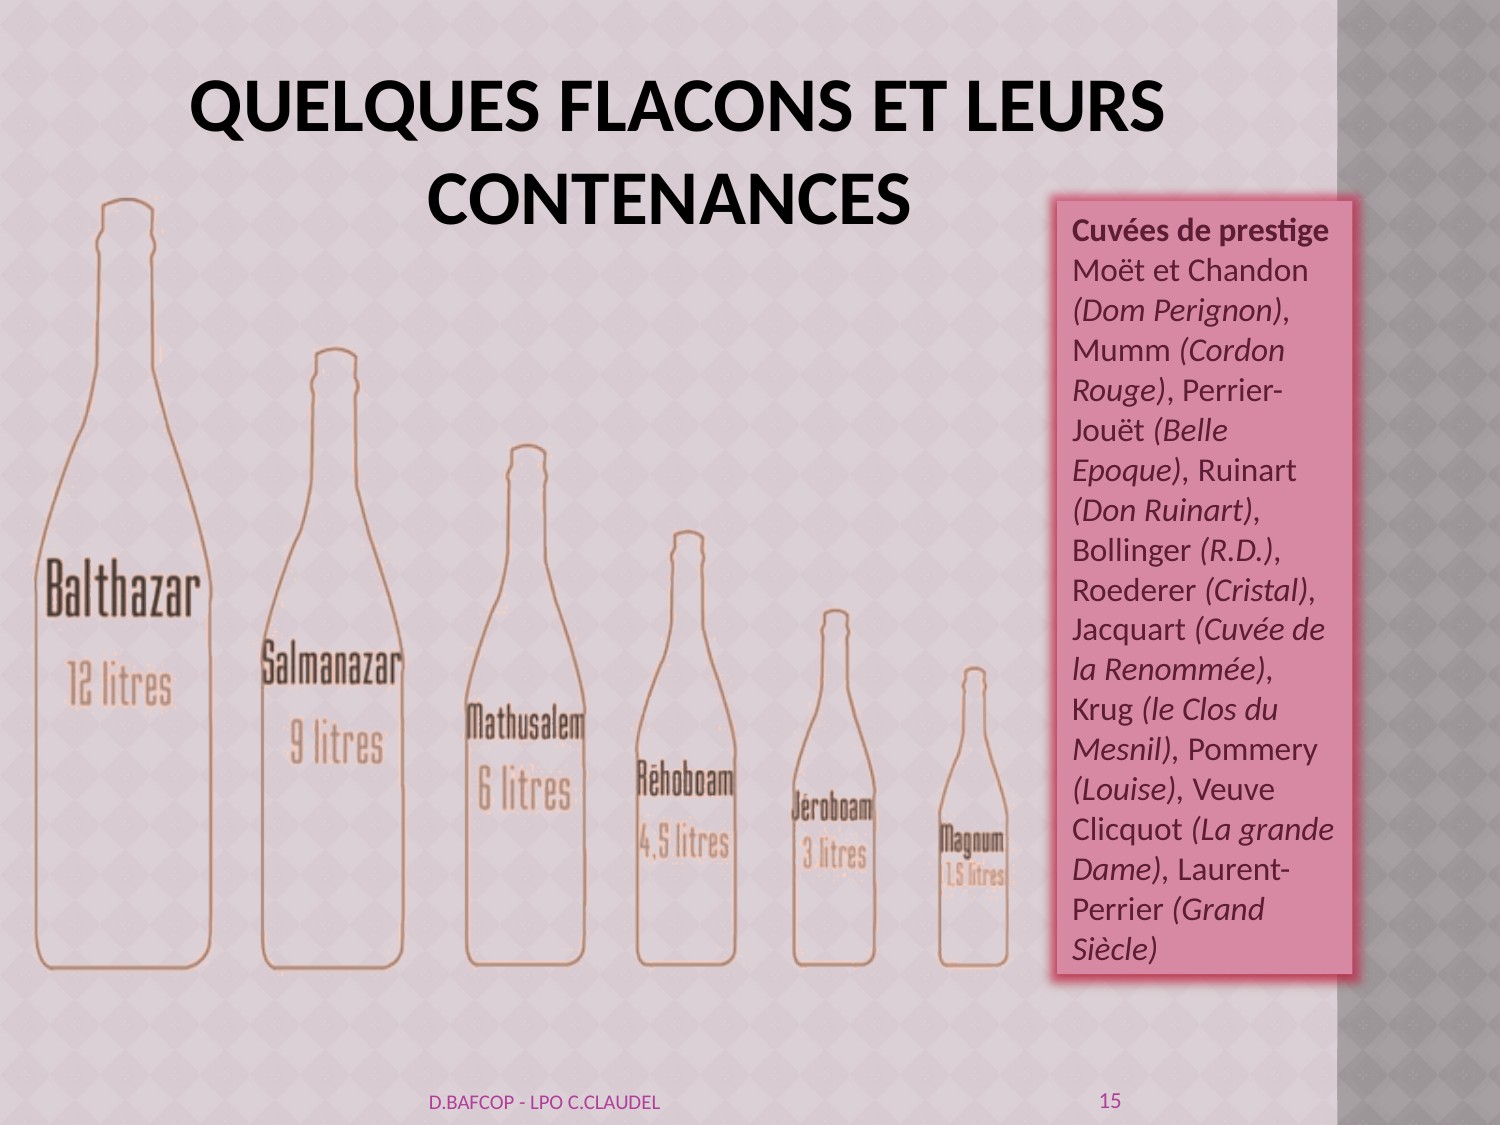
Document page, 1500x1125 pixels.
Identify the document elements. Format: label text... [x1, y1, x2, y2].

title Quelques flacons et leurs contenances [29, 52, 1329, 240]
text_box Cuvées de prestige Moët et Chandon (Dom Perignon), Mumm (Cordon Rouge), Perrier-Jouët (Belle Epoque), Ruinart (Don Ruinart), Bollinger (R.D.), Roederer (Cristal), Jacquart (Cuvée de la Renommée), Krug (le Clos du Mesnil), Pommery (Louise), Veuve Clicquot (La grande Dame), Laurent-Perrier (Grand Siècle) [1057, 200, 1353, 975]
slide_number 15 [1025, 1075, 1122, 1113]
picture [29, 195, 1015, 977]
footer D.BAFCOP - LPO C.CLAUDEL [75, 1075, 675, 1114]
